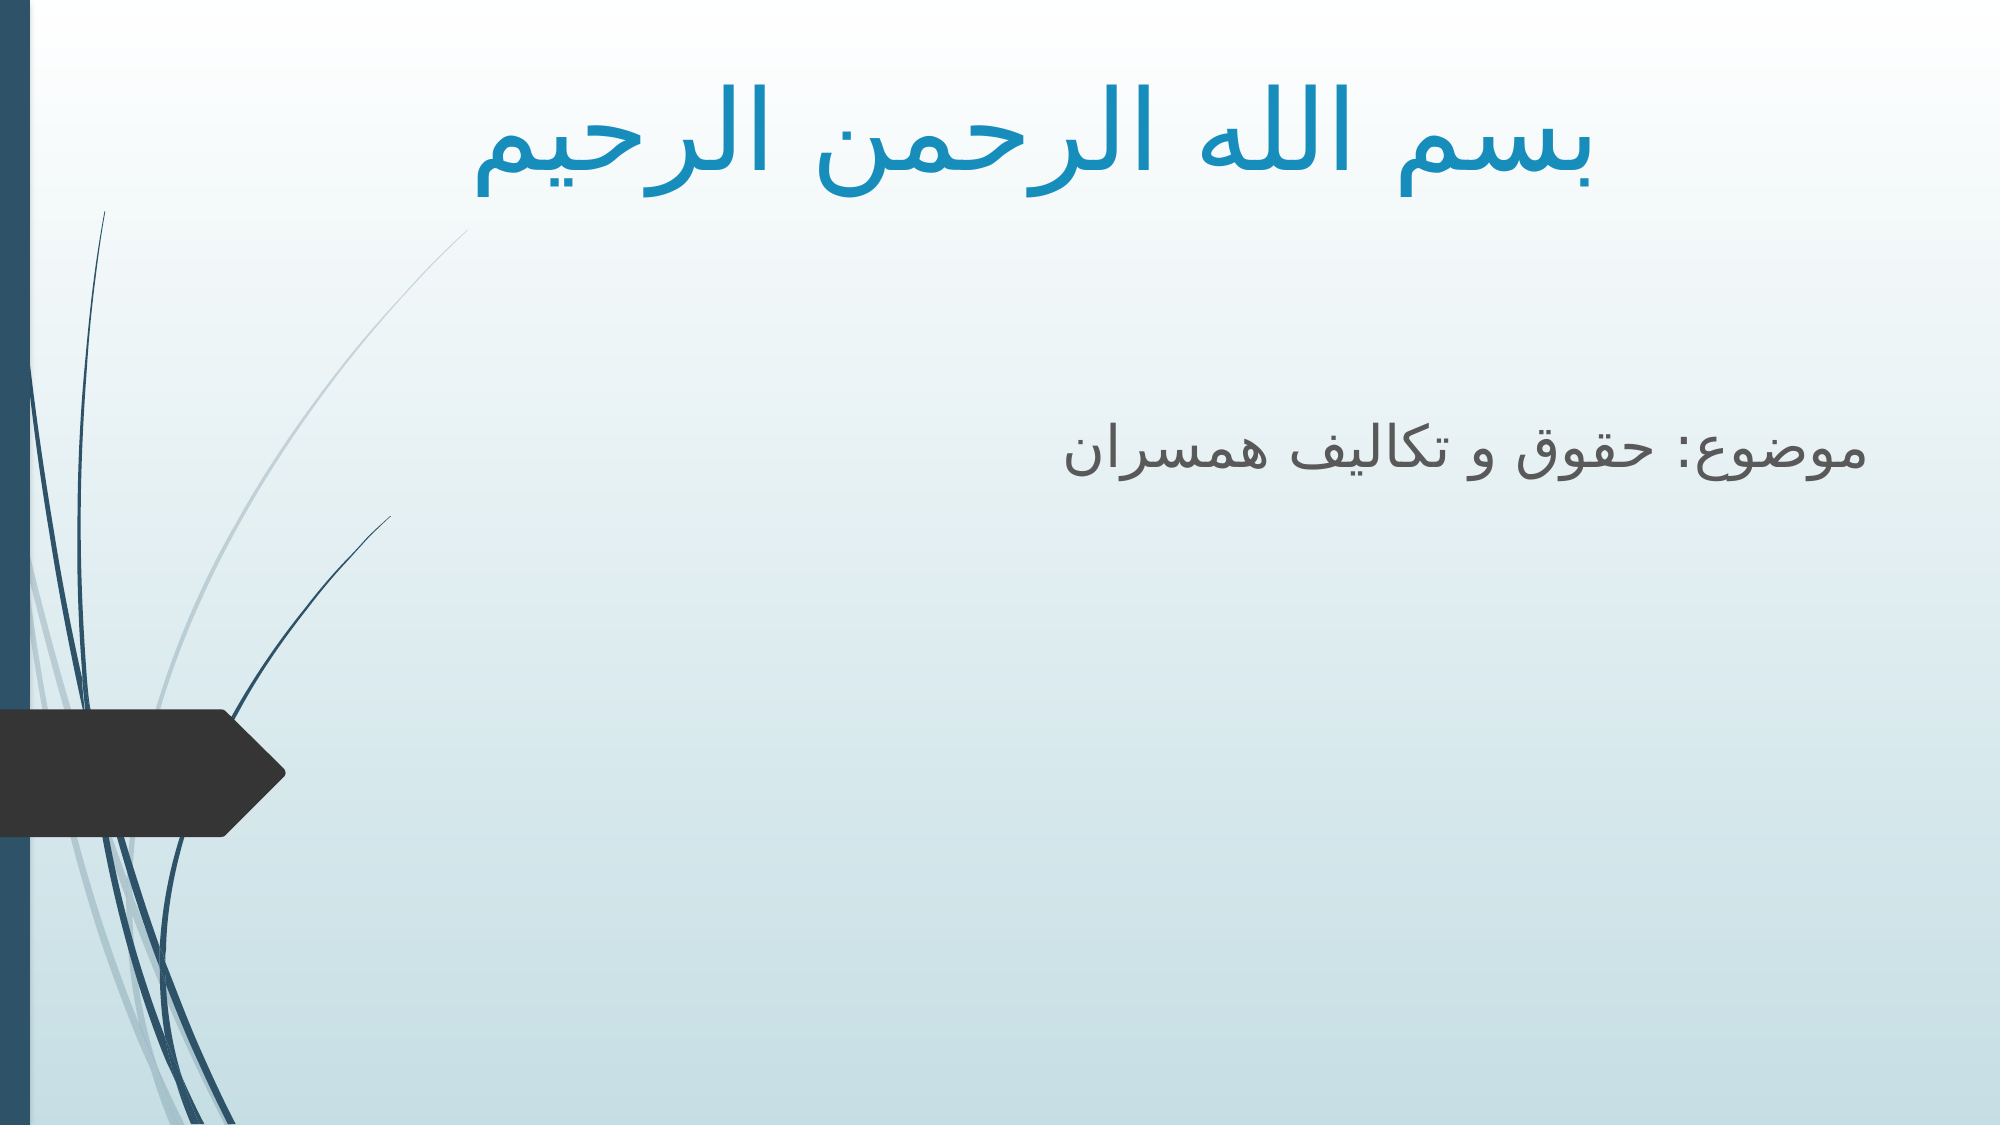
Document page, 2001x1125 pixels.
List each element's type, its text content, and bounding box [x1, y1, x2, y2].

title بسم الله الرحمن الرحیم [304, 48, 1767, 201]
subtitle موضوع: حقوق و تکالیف همسران [423, 401, 1886, 1048]
